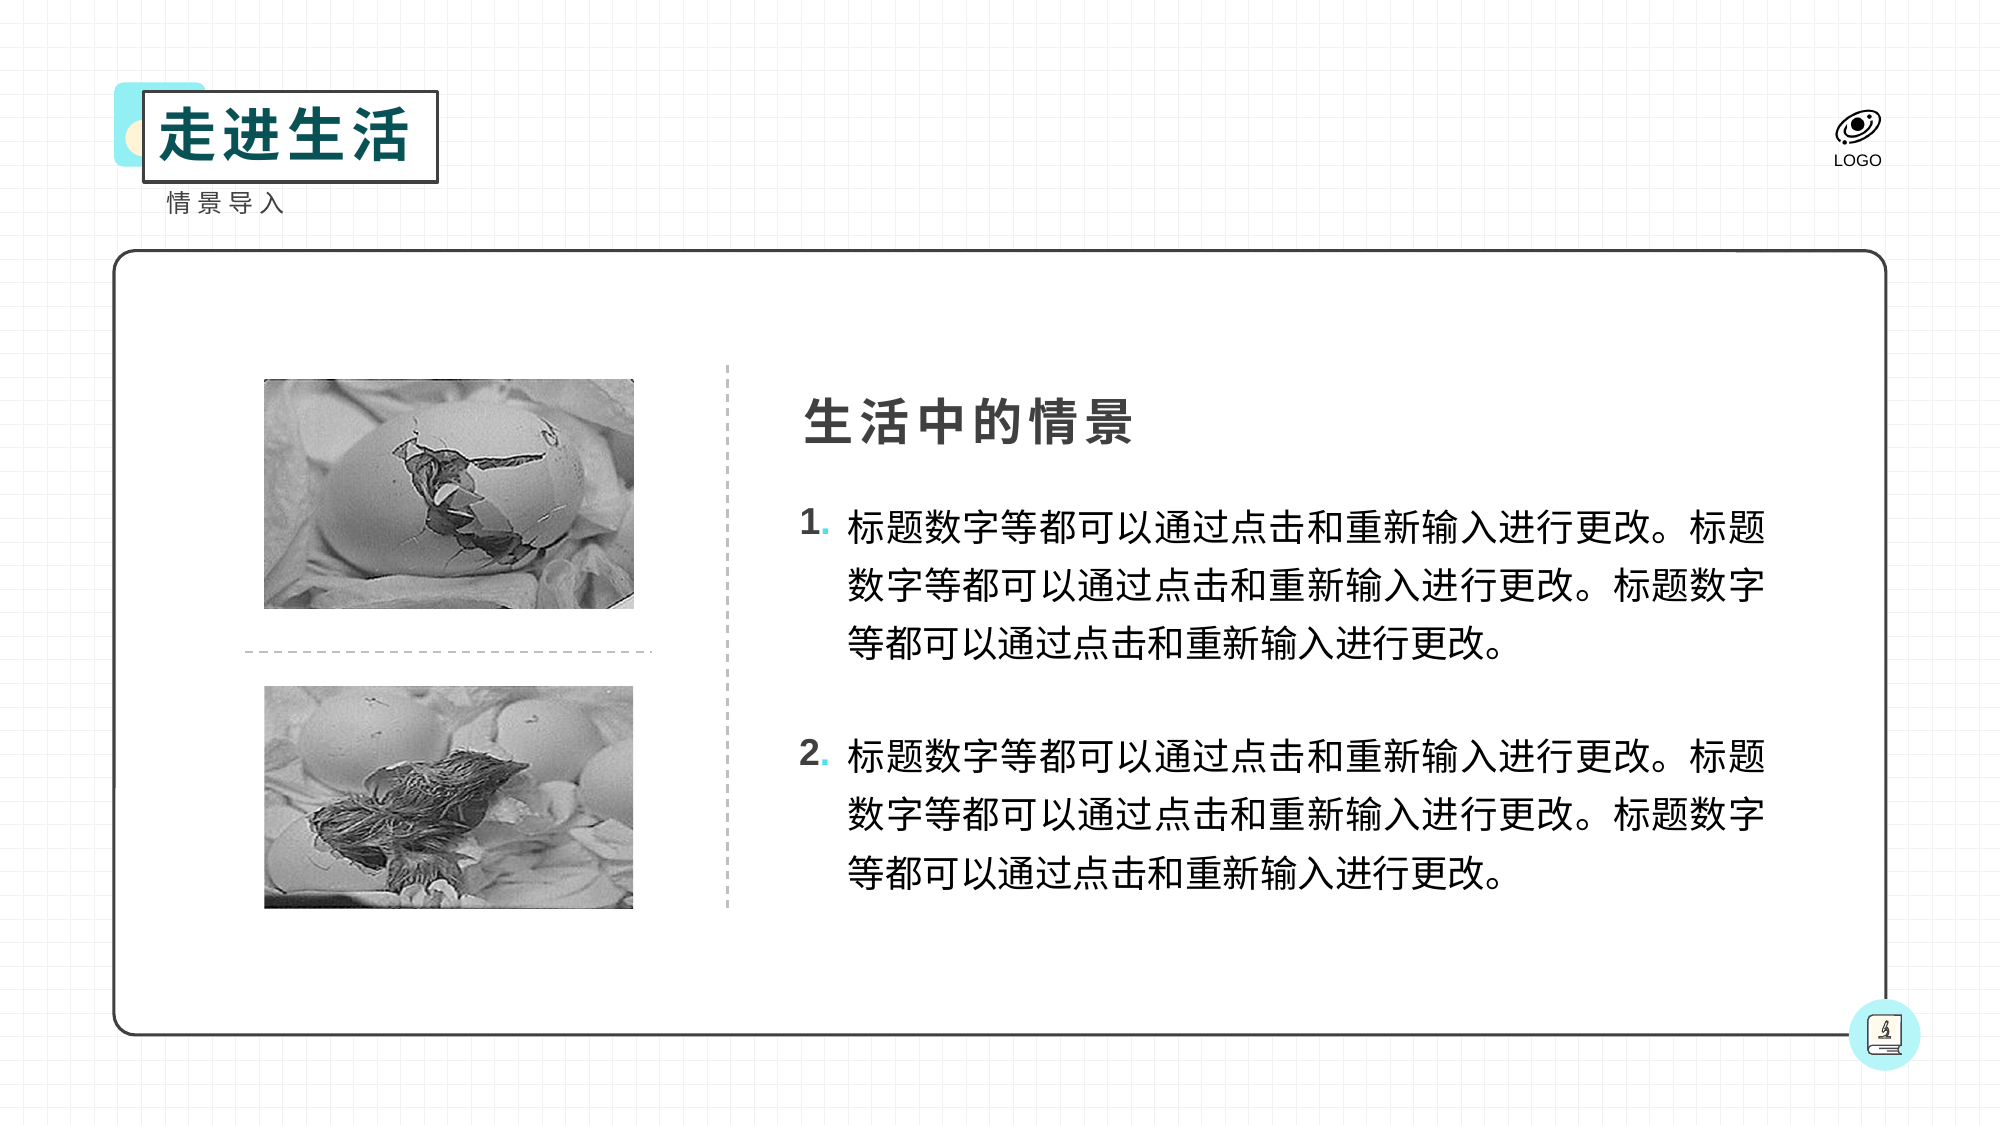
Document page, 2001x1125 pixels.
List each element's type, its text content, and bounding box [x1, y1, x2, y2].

list 走进生活 [142, 90, 439, 184]
text_box 1. [784, 489, 846, 550]
text_box 2. [784, 720, 846, 781]
text_box 标题数字等都可以通过点击和重新输入进行更改。标题数字等都可以通过点击和重新输入进行更改。标题数字等都可以通过点击和重新输入进行更改。 [832, 482, 1782, 673]
text_box 标题数字等都可以通过点击和重新输入进行更改。标题数字等都可以通过点击和重新输入进行更改。标题数字等都可以通过点击和重新输入进行更改。 [832, 711, 1782, 902]
picture [264, 686, 634, 909]
picture [1831, 100, 1885, 154]
picture [264, 379, 634, 609]
list 情景导入 [151, 184, 322, 226]
text_box 生活中的情景 [788, 364, 1150, 458]
